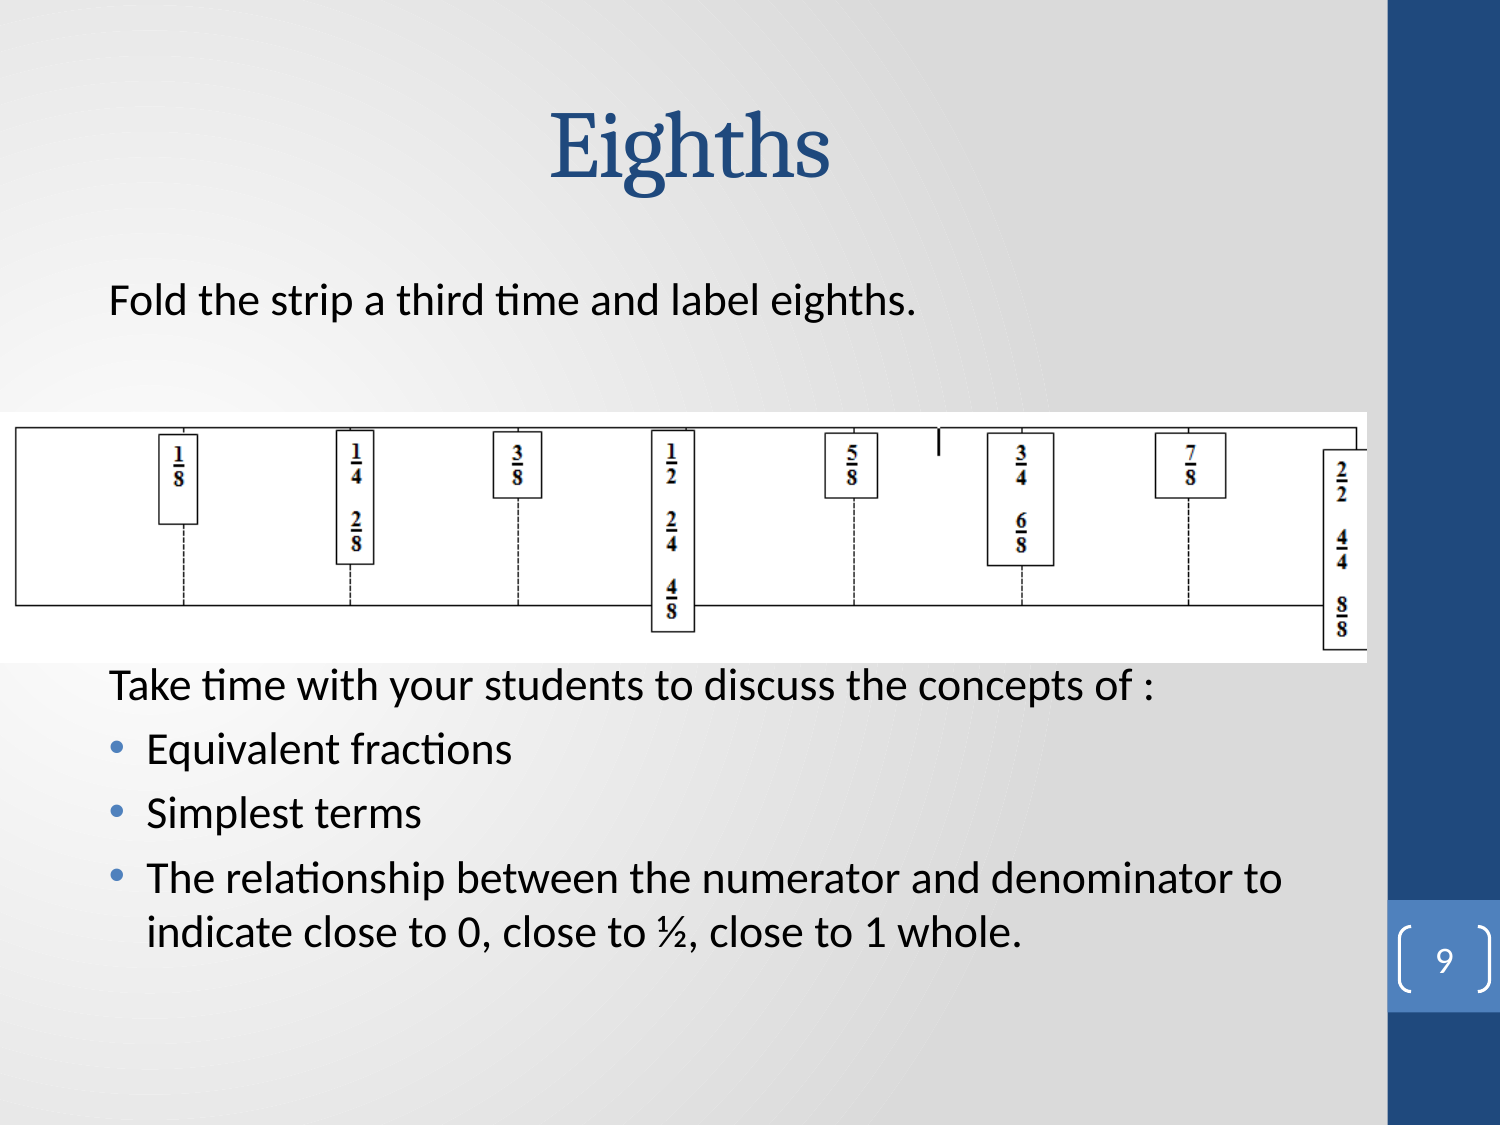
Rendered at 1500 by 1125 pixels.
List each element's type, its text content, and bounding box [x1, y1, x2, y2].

slide_number 9 [1397, 924, 1492, 994]
list Fold the strip a third time and label eighths. Take time with your students to discuss the concepts of : Equivalent fractions Simplest terms The relationship between the numerator and denominator to indicate close to 0, close to ½, close to 1 whole. [75, 262, 1325, 405]
title Eighths [75, 45, 1325, 233]
picture [0, 412, 1367, 664]
list Fold the strip a third time and label eighths. Take time with your students to discuss the concepts of : Equivalent fractions Simplest terms The relationship between the numerator and denominator to indicate close to 0, close to ½, close to 1 whole. [75, 671, 1325, 1050]
